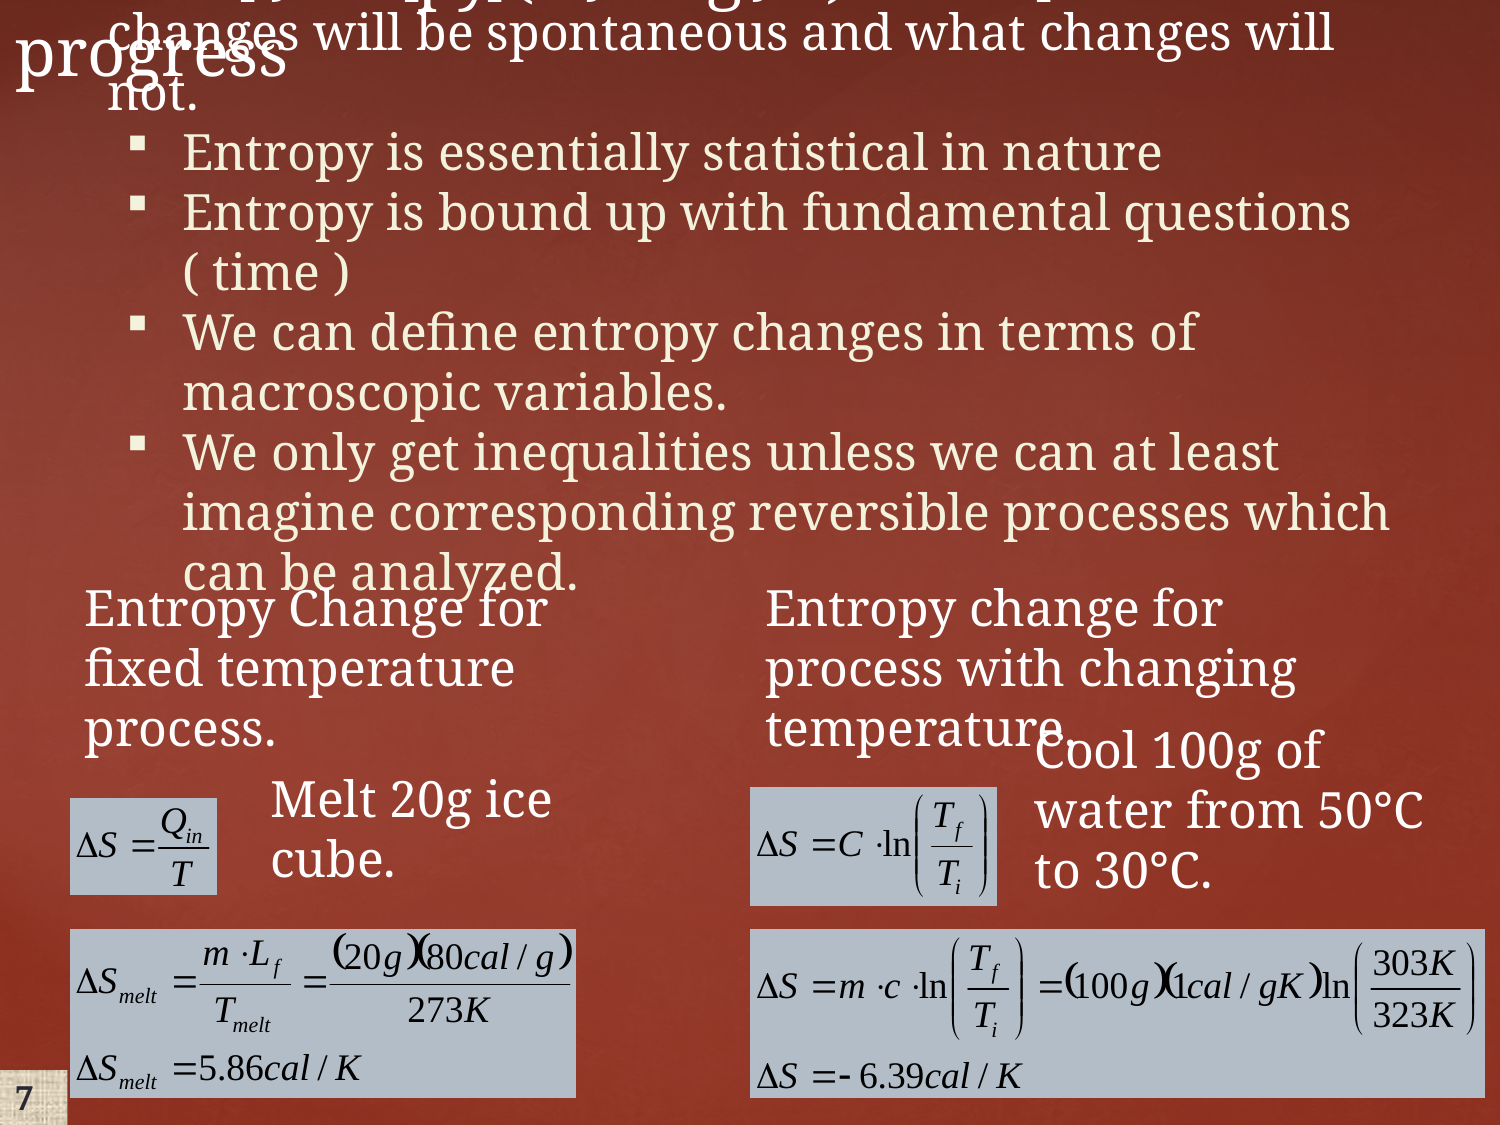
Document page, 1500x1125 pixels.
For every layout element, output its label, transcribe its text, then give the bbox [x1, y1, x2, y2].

text_box Define Entropy ( changes ) to make more progress [0, 0, 1500, 98]
text_box Melt 20g ice cube. [254, 827, 645, 895]
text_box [69, 797, 218, 896]
text_box Entropy Change for fixed temperature process. [69, 631, 633, 765]
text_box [69, 928, 577, 1099]
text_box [749, 928, 1486, 1099]
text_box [749, 786, 998, 907]
text_box Entropy change for process with changing temperature. [750, 628, 1391, 765]
text_box Cool 100g of water from 50°C to 30°C. [1019, 787, 1456, 906]
text_box Entropy is a property of a system that speaks to what changes will be spontaneous and what changes will not. Entropy is essentially statistical in nature Entropy is bound up with fundamental questions ( time ) We can define entropy changes in terms of macroscopic variables. We only get inequalities unless we can at least imagine corresponding reversible processes which can be analyzed. [36, 127, 1430, 608]
text_box 7 [0, 1070, 68, 1125]
